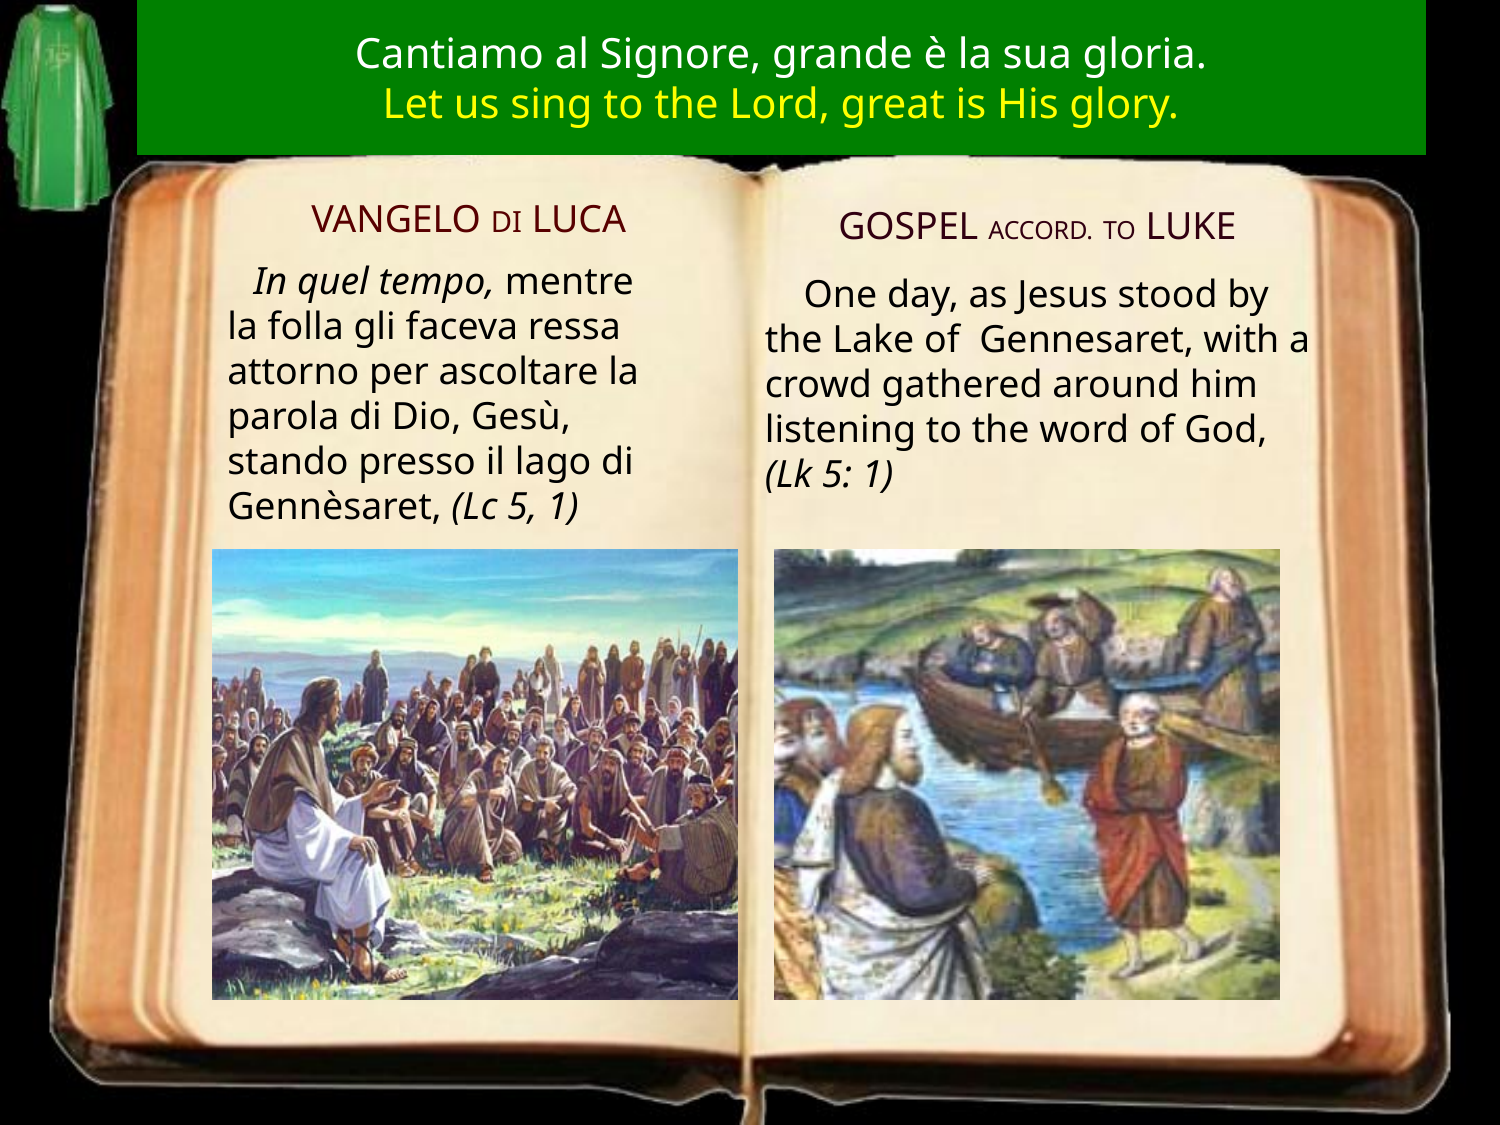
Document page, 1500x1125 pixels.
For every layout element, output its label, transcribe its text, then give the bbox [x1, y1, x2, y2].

text_box In quel tempo, mentre la folla gli faceva ressa attorno per ascoltare la parola di Dio, Gesù, stando presso il lago di Gennèsaret, (Lc 5, 1) [212, 249, 763, 535]
text_box One day, as Jesus stood by the Lake of Gennesaret, with a crowd gathered around him listening to the word of God, (Lk 5: 1) [749, 262, 1338, 503]
title GOSPEL ACCORD. TO LUKE [712, 200, 1363, 250]
picture [0, 0, 1500, 1125]
text_box Cantiamo al Signore, grande è la sua gloria. Let us sing to the Lord, great is His glory. [137, 0, 1425, 155]
text_box VANGELO DI LUCA [199, 187, 738, 248]
